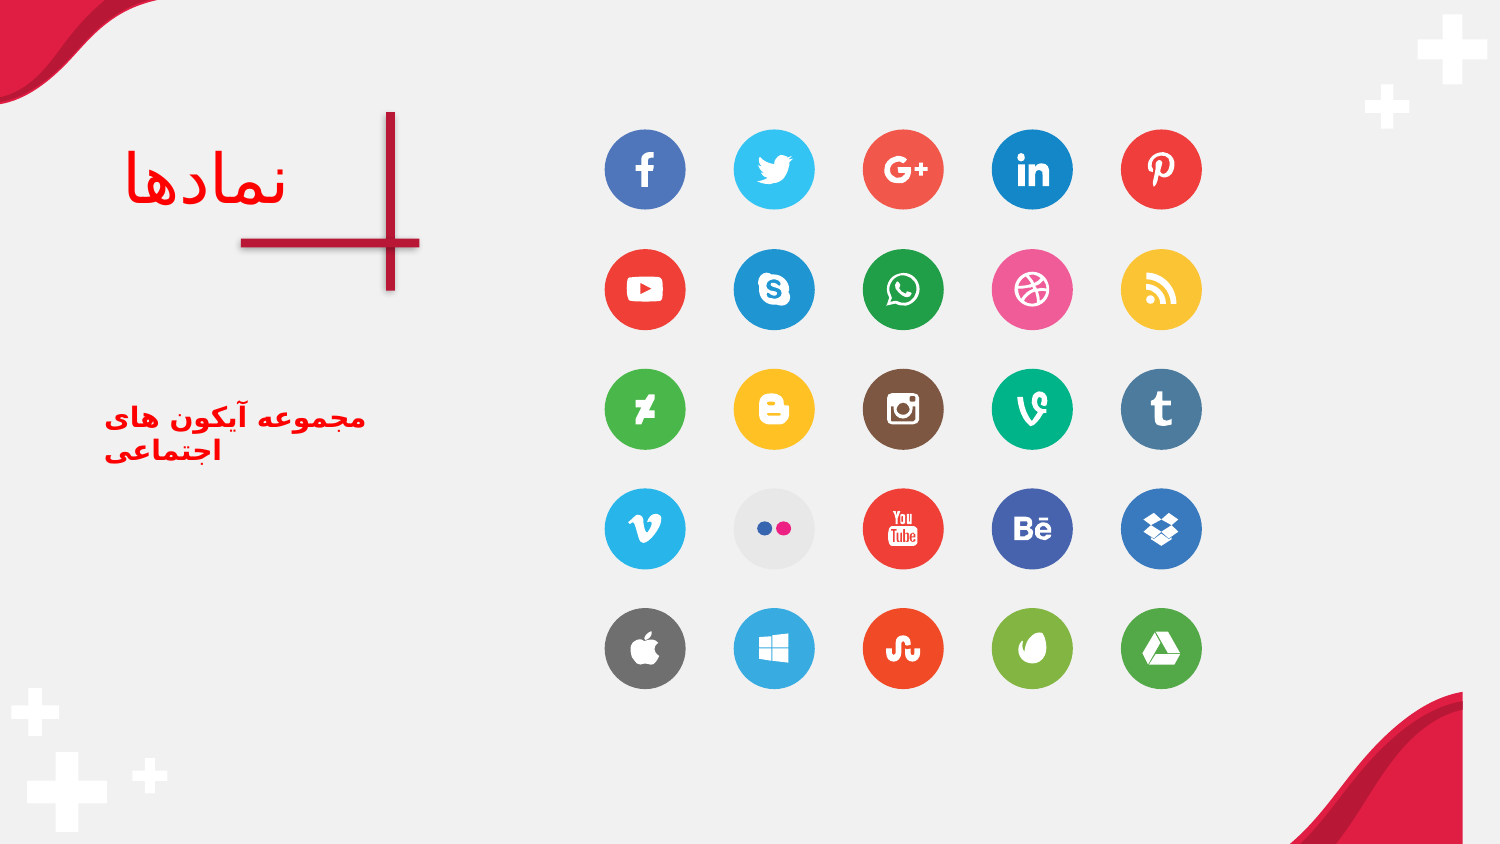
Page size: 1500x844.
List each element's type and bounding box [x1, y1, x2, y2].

text_box [65, 111, 446, 562]
text_box [604, 248, 686, 331]
text_box [991, 368, 1074, 451]
text_box [1120, 129, 1203, 210]
text_box [1120, 368, 1203, 451]
text_box [604, 368, 686, 451]
text_box [604, 129, 686, 210]
text_box [862, 129, 944, 210]
text_box [1120, 488, 1203, 570]
text_box [1120, 248, 1203, 331]
text_box [733, 129, 815, 210]
text_box [733, 488, 815, 570]
text_box [1120, 607, 1203, 690]
text_box [991, 129, 1074, 210]
text_box [733, 368, 815, 451]
text_box [991, 248, 1074, 331]
text_box [733, 607, 815, 690]
text_box [862, 368, 944, 451]
text_box [991, 607, 1074, 690]
text_box [862, 488, 944, 570]
text_box [862, 607, 944, 690]
text_box [604, 607, 686, 690]
text_box [991, 488, 1074, 570]
text_box [733, 248, 815, 331]
text_box [604, 488, 686, 570]
text_box [862, 248, 944, 331]
